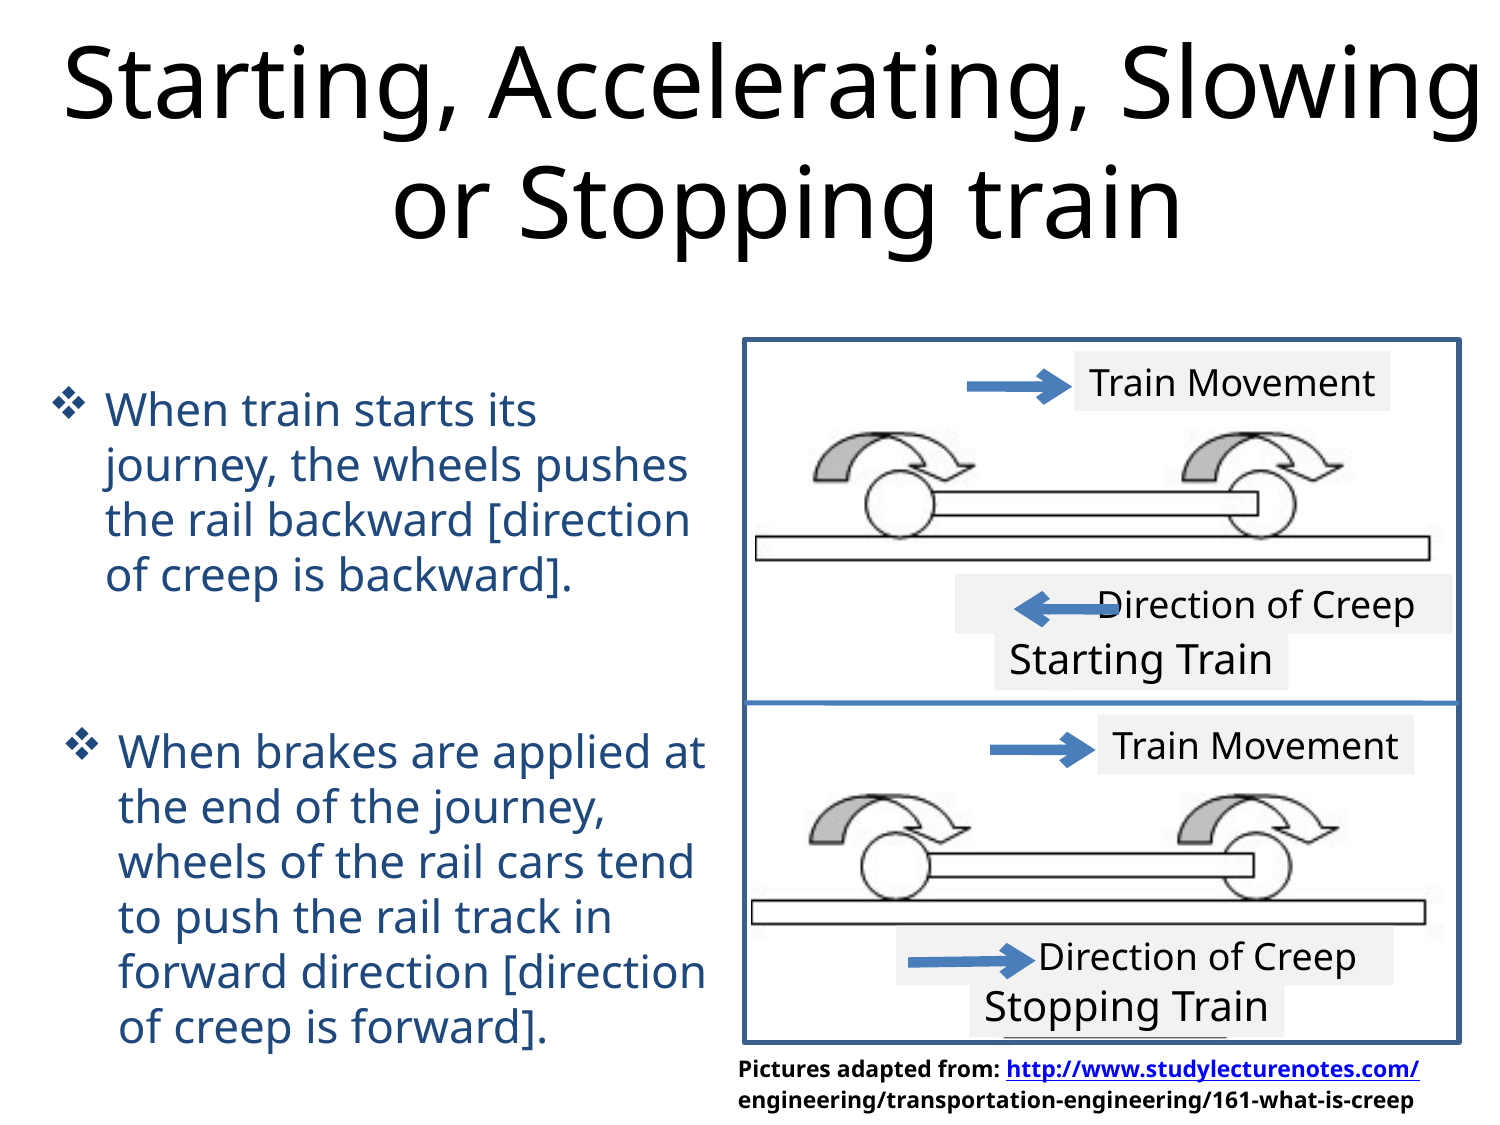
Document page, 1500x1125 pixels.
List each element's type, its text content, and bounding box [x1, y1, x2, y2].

text_box Pictures adapted from: http://www.studylecturenotes.com/ engineering/transportation-engineering/161-what-is-creep [723, 1047, 1462, 1121]
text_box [743, 339, 1460, 1048]
text_box When train starts its journey, the wheels pushes the rail backward [direction of creep is backward]. [33, 373, 714, 609]
text_box When brakes are applied at the end of the journey, wheels of the rail cars tend to push the rail track in forward direction [direction of creep is forward]. [46, 714, 727, 1060]
text_box Starting, Accelerating, Slowing or Stopping train [48, 11, 1500, 267]
